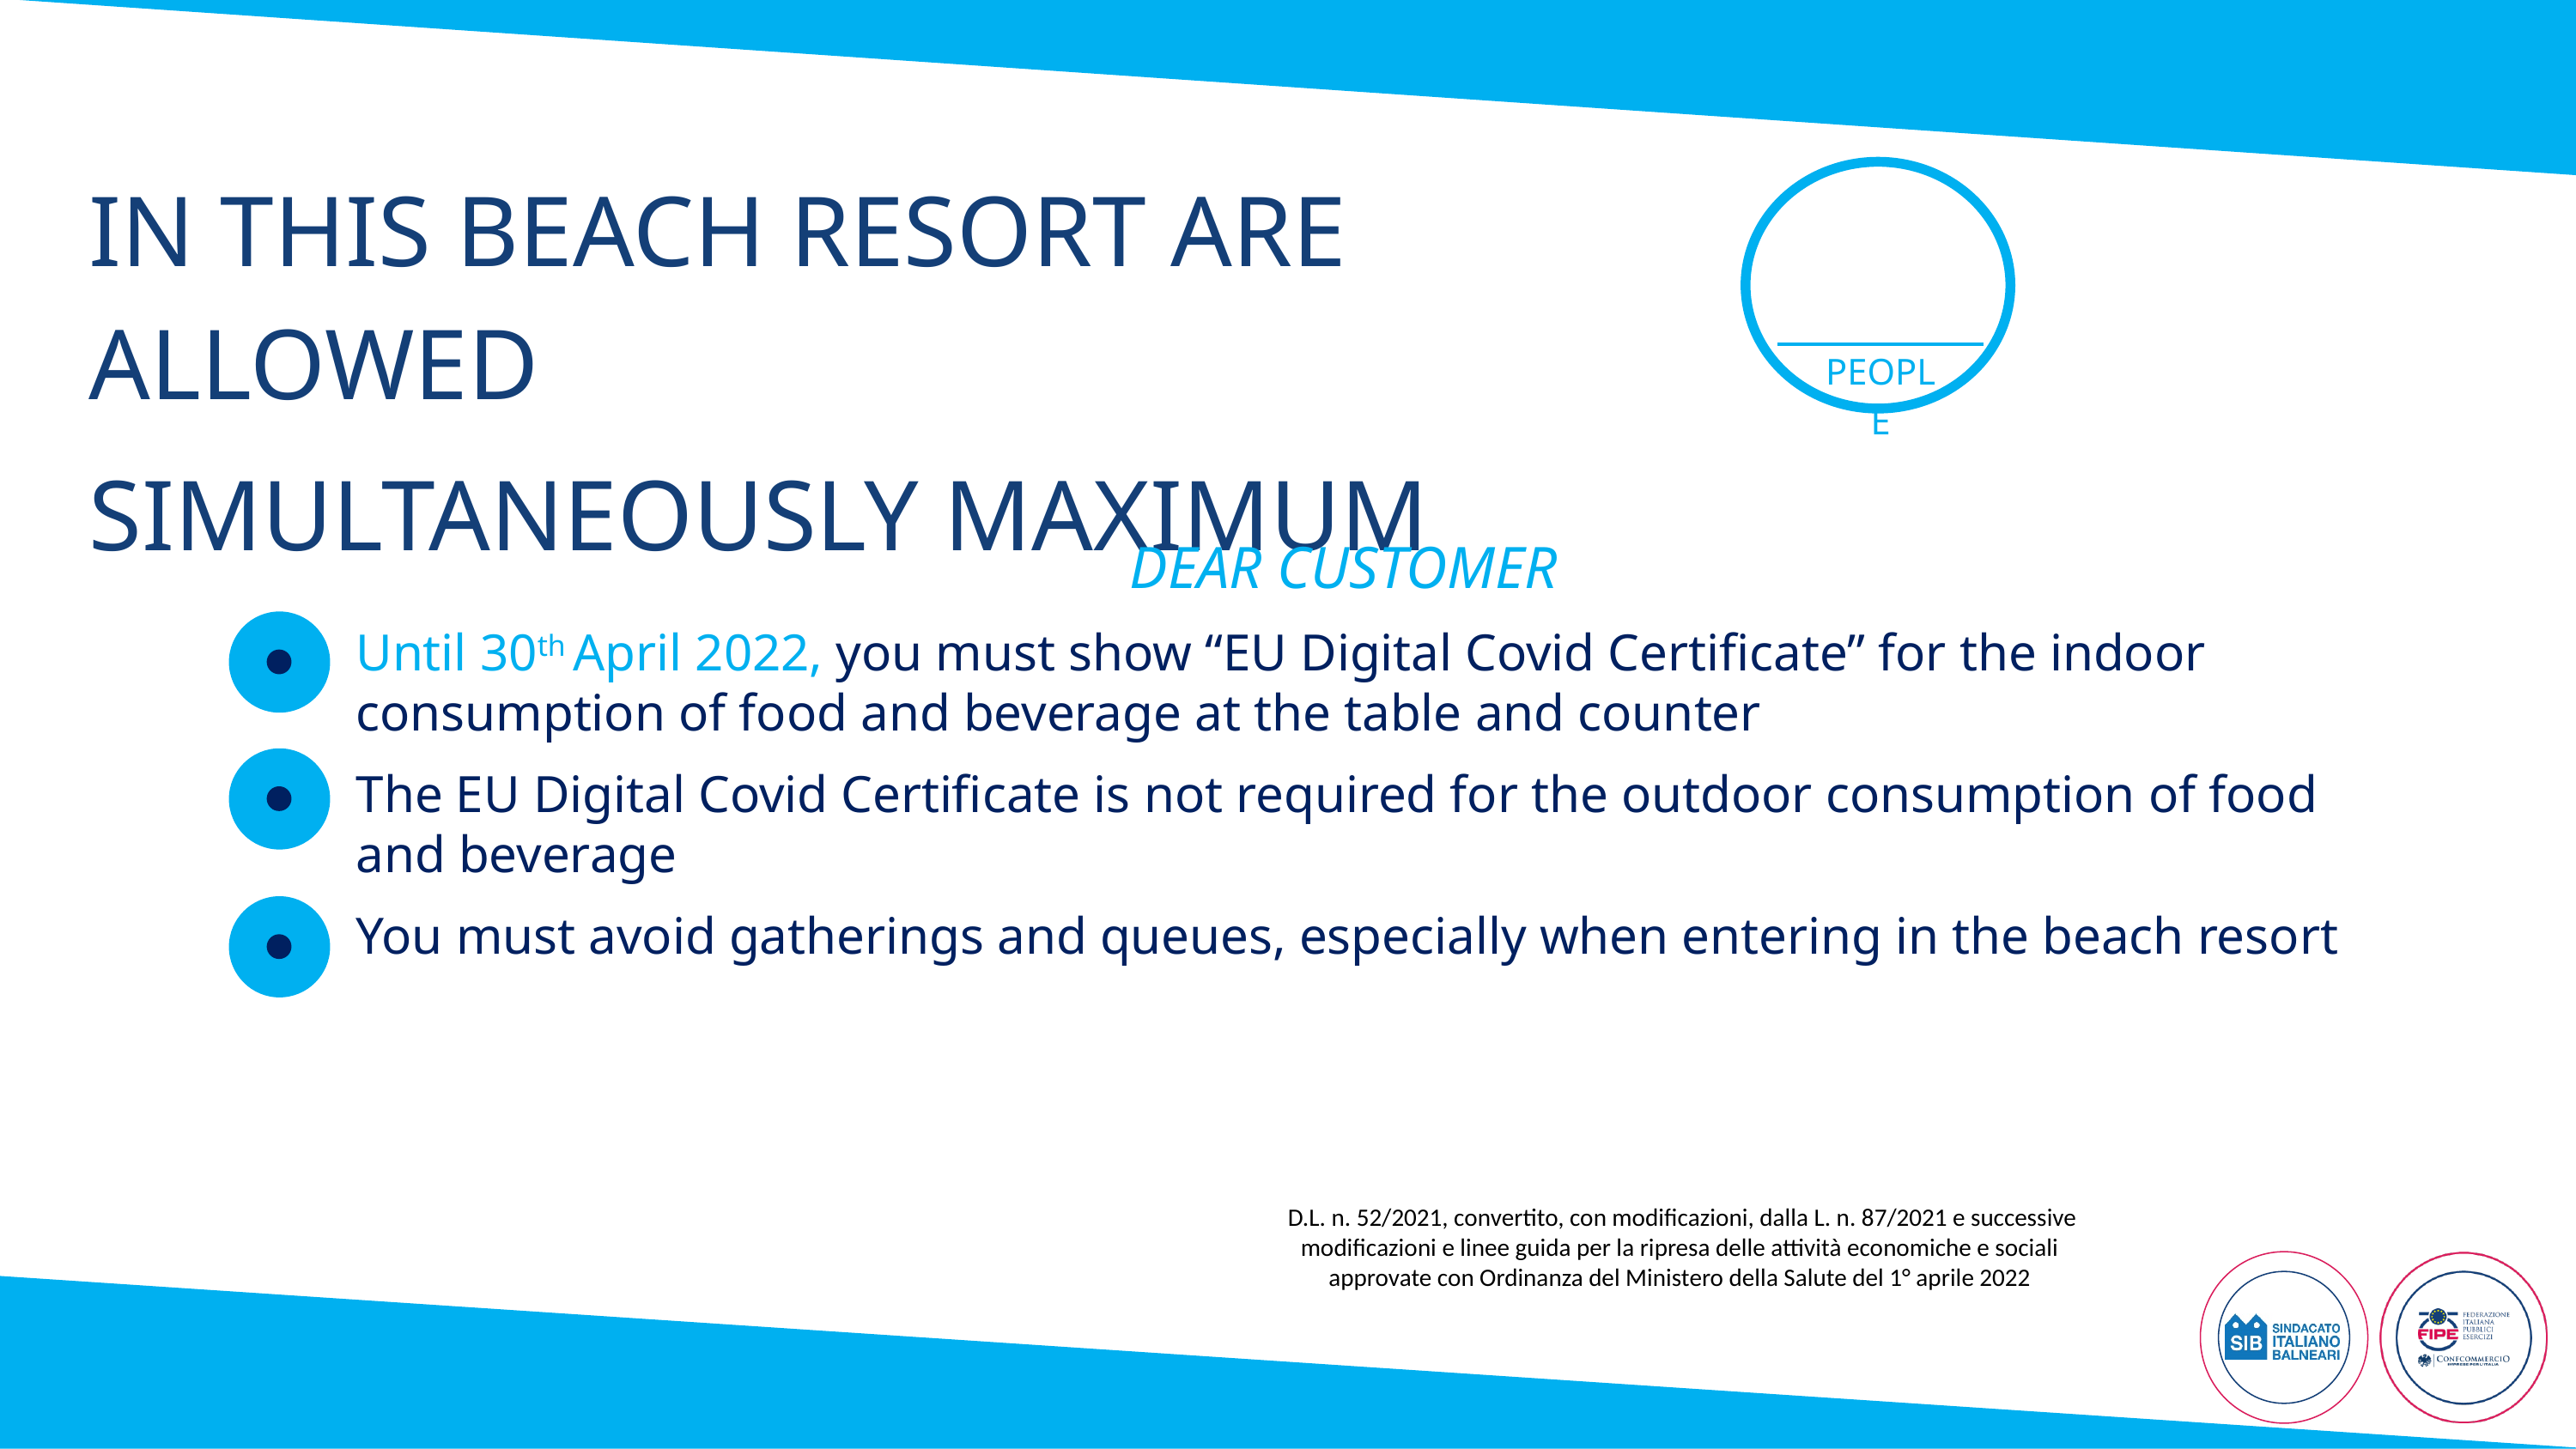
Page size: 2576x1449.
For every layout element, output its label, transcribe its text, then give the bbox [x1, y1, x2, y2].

text_box IN THIS BEACH RESORT ARE ALLOWED SIMULTANEOUSLY MAXIMUM [76, 146, 1788, 577]
text_box D.L. n. 52/2021, convertito, con modificazioni, dalla L. n. 87/2021 e successive modificazioni e linee guida per la ripresa delle attività economiche e sociali approvate con Ordinanza del Ministero della Salute del 1° aprile 2022 [1244, 1195, 2115, 1298]
text_box [0, 1274, 2576, 1449]
picture [2379, 1251, 2548, 1424]
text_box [227, 746, 331, 851]
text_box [227, 894, 331, 999]
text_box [2200, 1251, 2368, 1424]
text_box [1745, 161, 2011, 409]
text_box DEAR CUSTOMER Until 30th April 2022, you must show “EU Digital Covid Certificate” for the indoor consumption of food and beverage at the table and counter The EU Digital Covid Certificate is not required for the outdoor consumption of food and beverage You must avoid gatherings and queues, especially when entering in the beach resort [278, 524, 2409, 971]
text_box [227, 609, 331, 714]
text_box [0, 0, 2576, 178]
